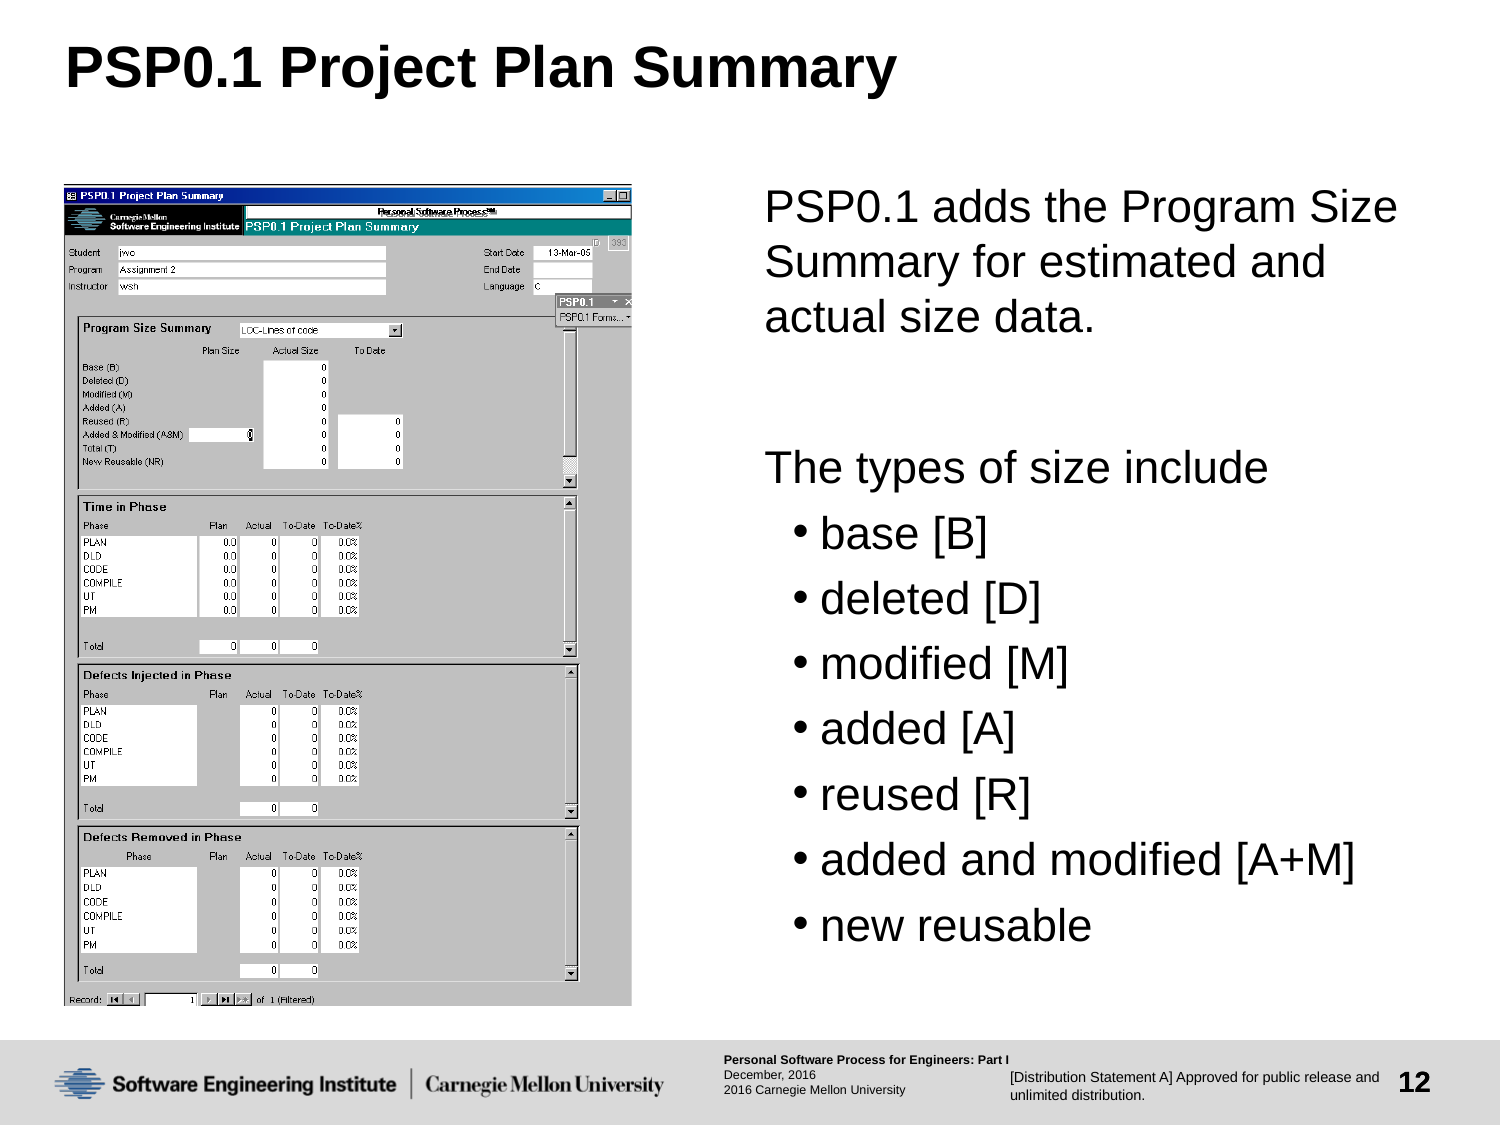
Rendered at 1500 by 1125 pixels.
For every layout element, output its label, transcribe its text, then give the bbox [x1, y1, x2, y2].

title PSP0.1 Project Plan Summary [65, 37, 1313, 148]
list PSP0.1 adds the Program Size Summary for estimated and actual size data. The types of size include base [B] deleted [D] modified [M] added [A] reused [R] added and modified [A+M] new reusable [764, 176, 1432, 998]
picture [63, 184, 632, 1006]
picture [46, 1061, 673, 1104]
